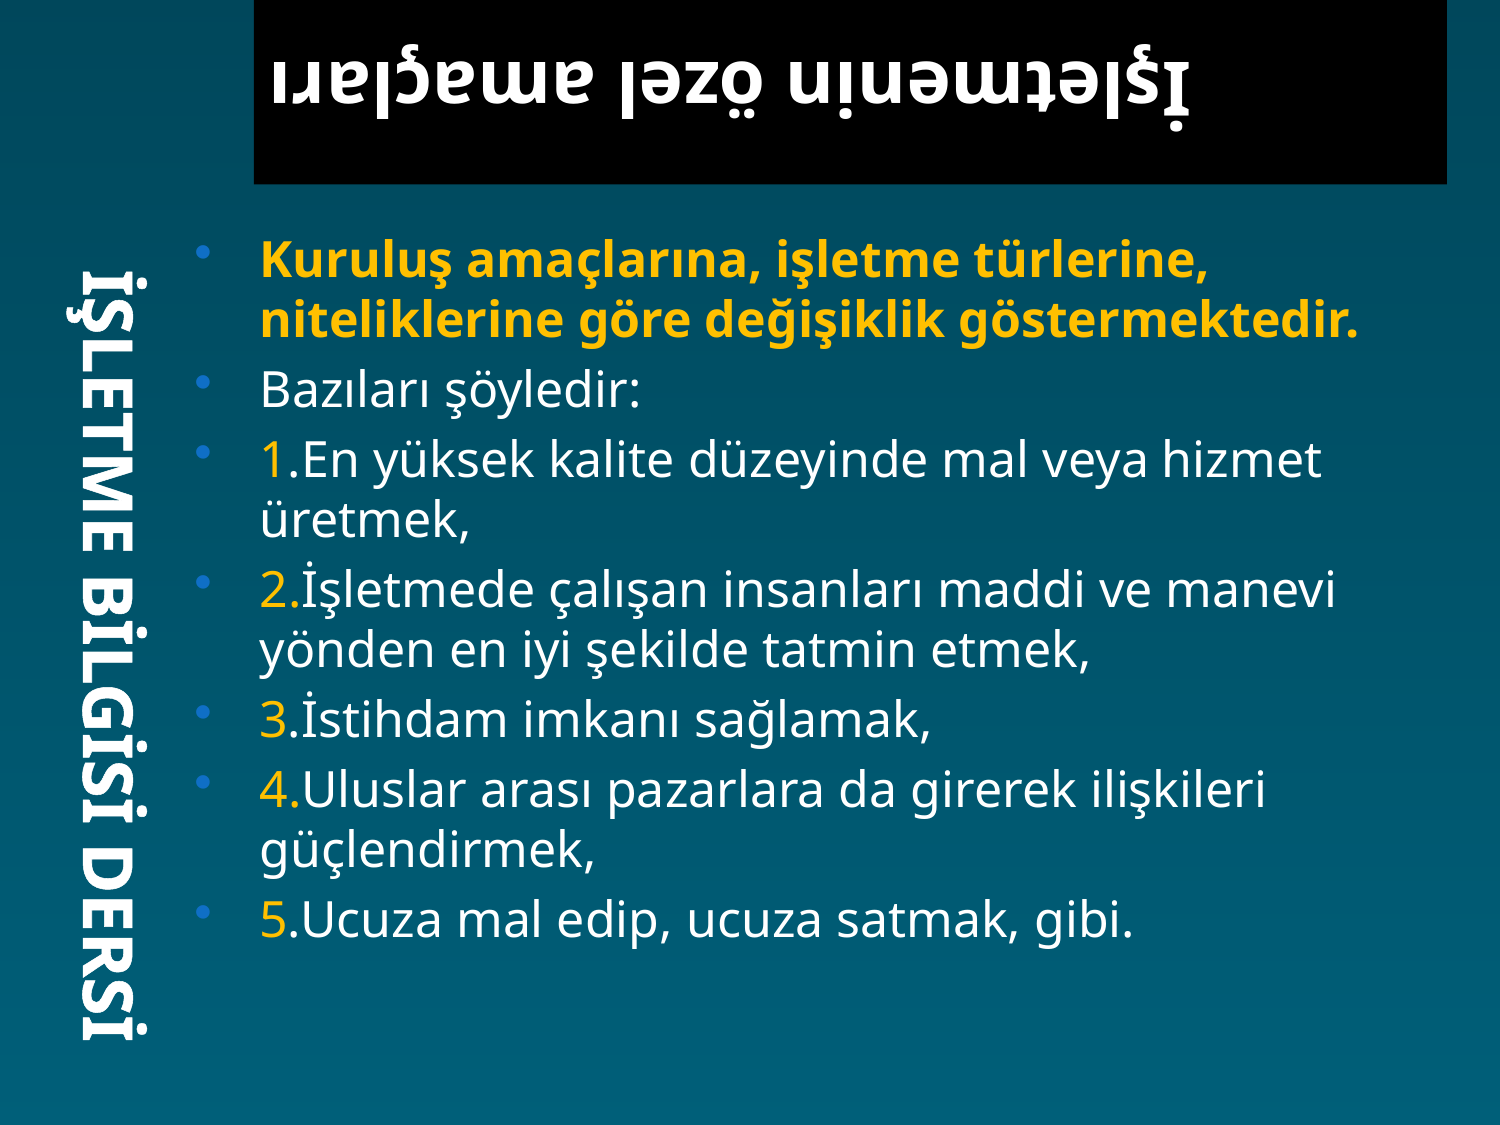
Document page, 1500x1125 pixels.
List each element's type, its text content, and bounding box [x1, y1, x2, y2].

title İŞLETME BİLGİSİ DERSİ [40, 47, 160, 1058]
list Kuruluş amaçlarına, işletme türlerine, niteliklerine göre değişiklik göstermektedir. Bazıları şöyledir: 1.En yüksek kalite düzeyinde mal veya hizmet üretmek, 2.İşletmede çalışan insanları maddi ve manevi yönden en iyi şekilde tatmin etmek, 3.İstihdam imkanı sağlamak, 4.Uluslar arası pazarlara da girerek ilişkileri güçlendirmek, 5.Ucuza mal edip, ucuza satmak, gibi. [171, 219, 1450, 1047]
list İşletmenin özel amaçları [253, 0, 1448, 185]
